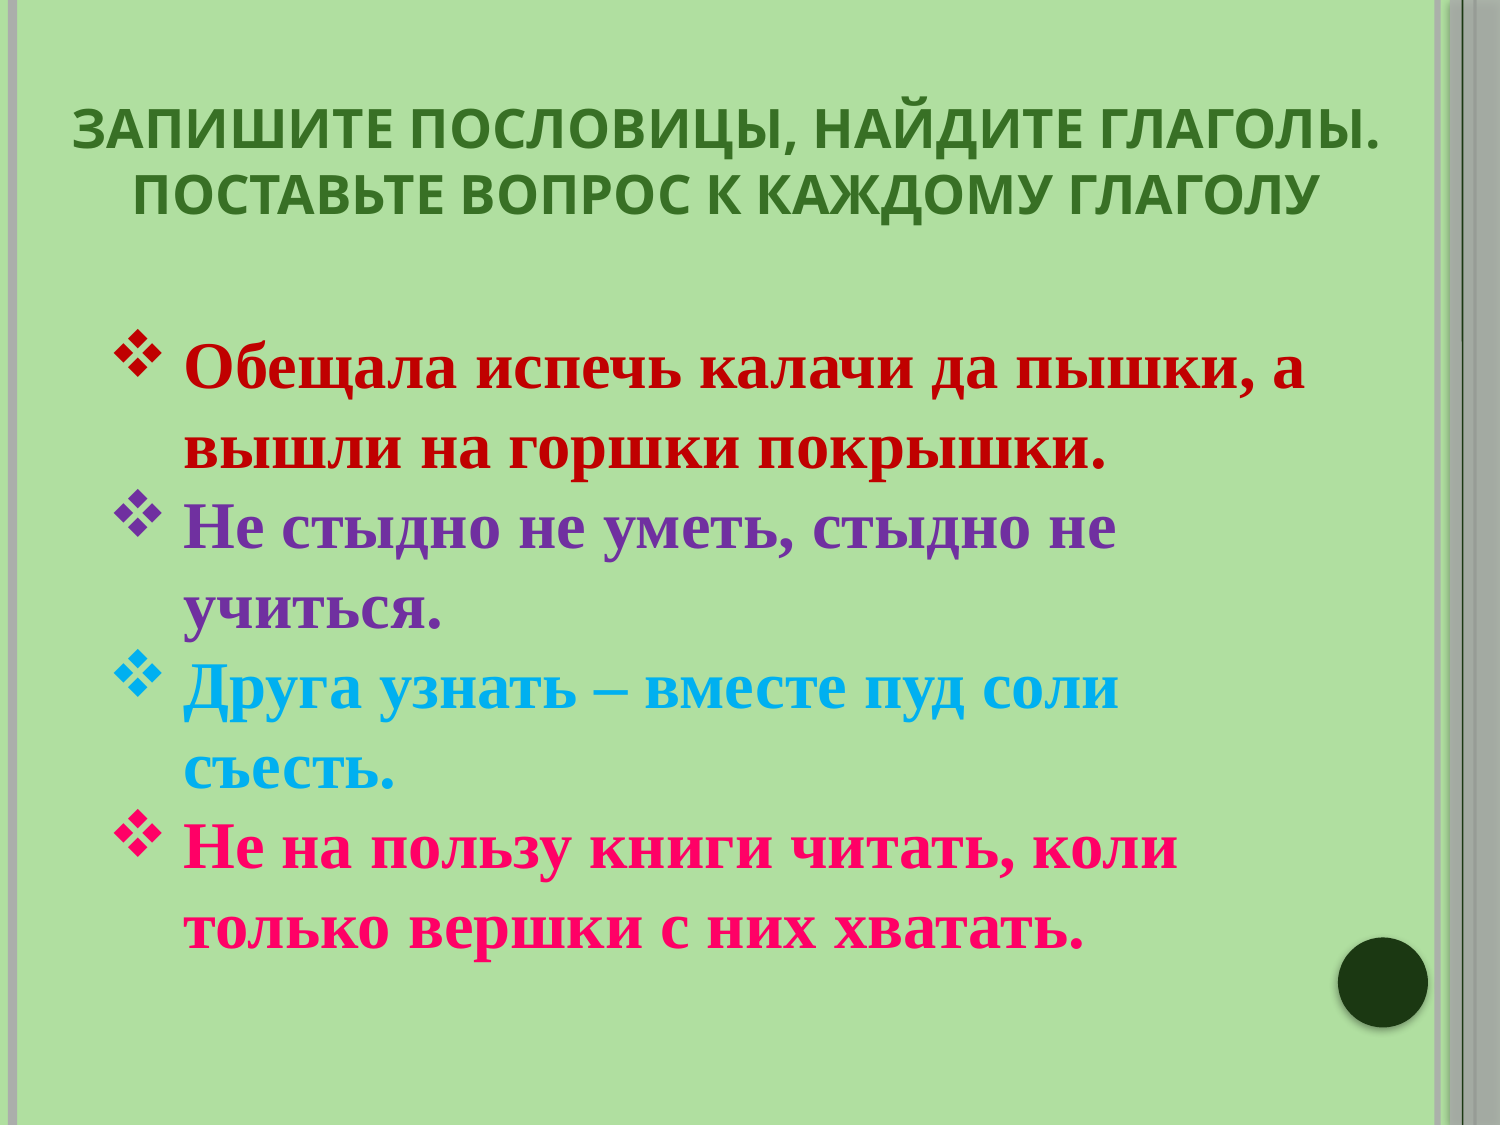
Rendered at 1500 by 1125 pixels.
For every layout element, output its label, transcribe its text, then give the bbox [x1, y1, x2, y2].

text_box Обещала испечь калачи да пышки, а вышли на горшки покрышки. Не стыдно не уметь, стыдно не учиться. Друга узнать – вместе пуд соли съесть. Не на пользу книги читать, коли только вершки с них хватать. [93, 314, 1360, 1020]
title Запишите пословицы, найдите глаголы. Поставьте вопрос к каждому глаголу [29, 45, 1424, 233]
